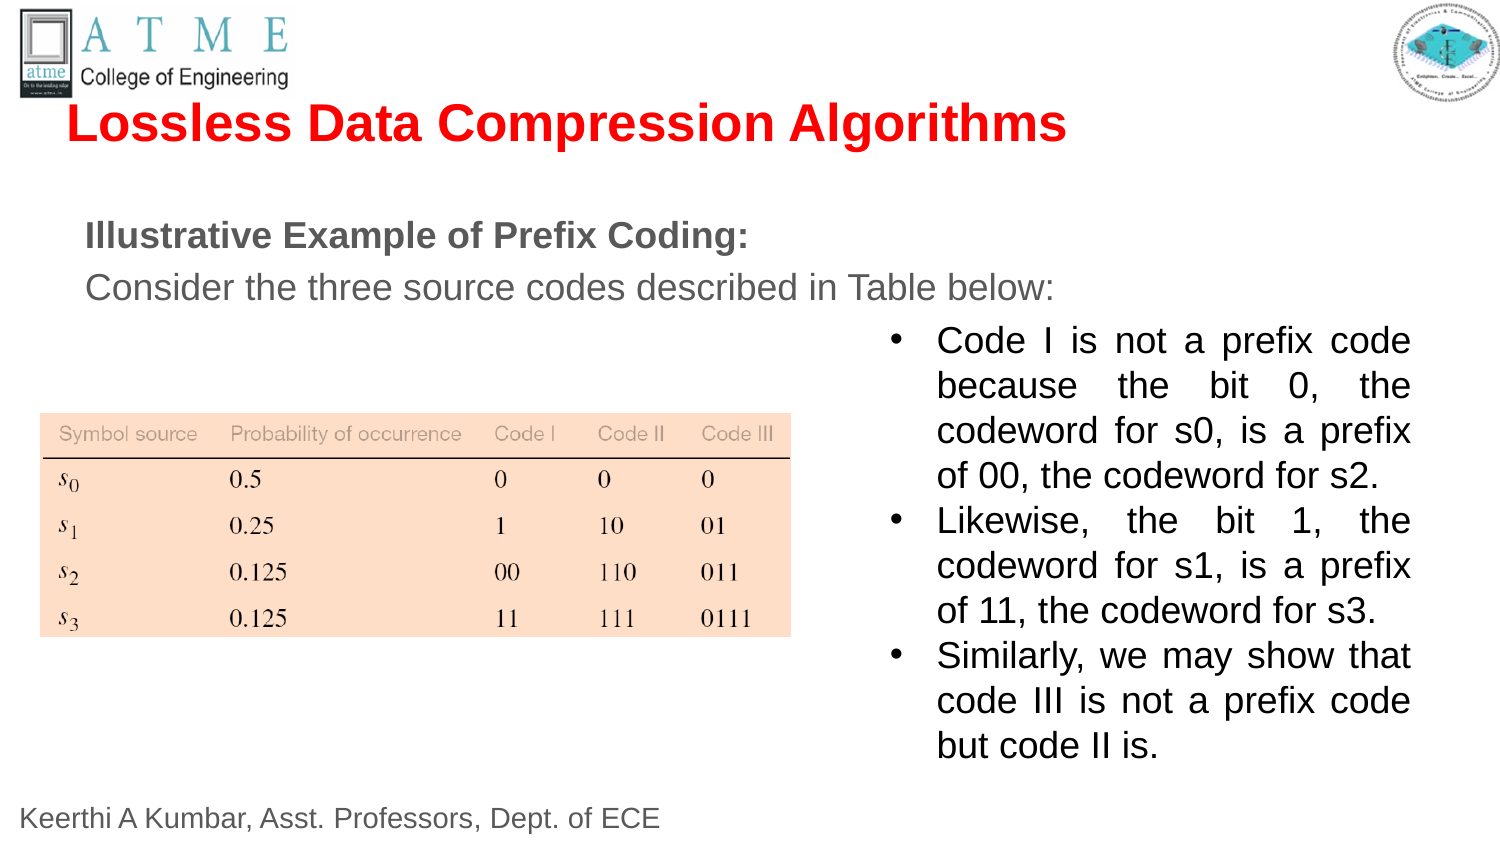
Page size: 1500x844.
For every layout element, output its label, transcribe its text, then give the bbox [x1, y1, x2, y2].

picture [1389, 1, 1500, 104]
title Lossless Data Compression Algorithms [51, 72, 1449, 167]
text_box Code I is not a prefix code because the bit 0, the codeword for s0, is a prefix of 00, the codeword for s2. Likewise, the bit 1, the codeword for s1, is a prefix of 11, the codeword for s3. Similarly, we may show that code III is not a prefix code but code II is. [875, 308, 1427, 774]
list Illustrative Example of Prefix Coding: Consider the three source codes described in Table below: [51, 189, 1449, 750]
picture [40, 412, 792, 637]
picture [17, 6, 295, 99]
